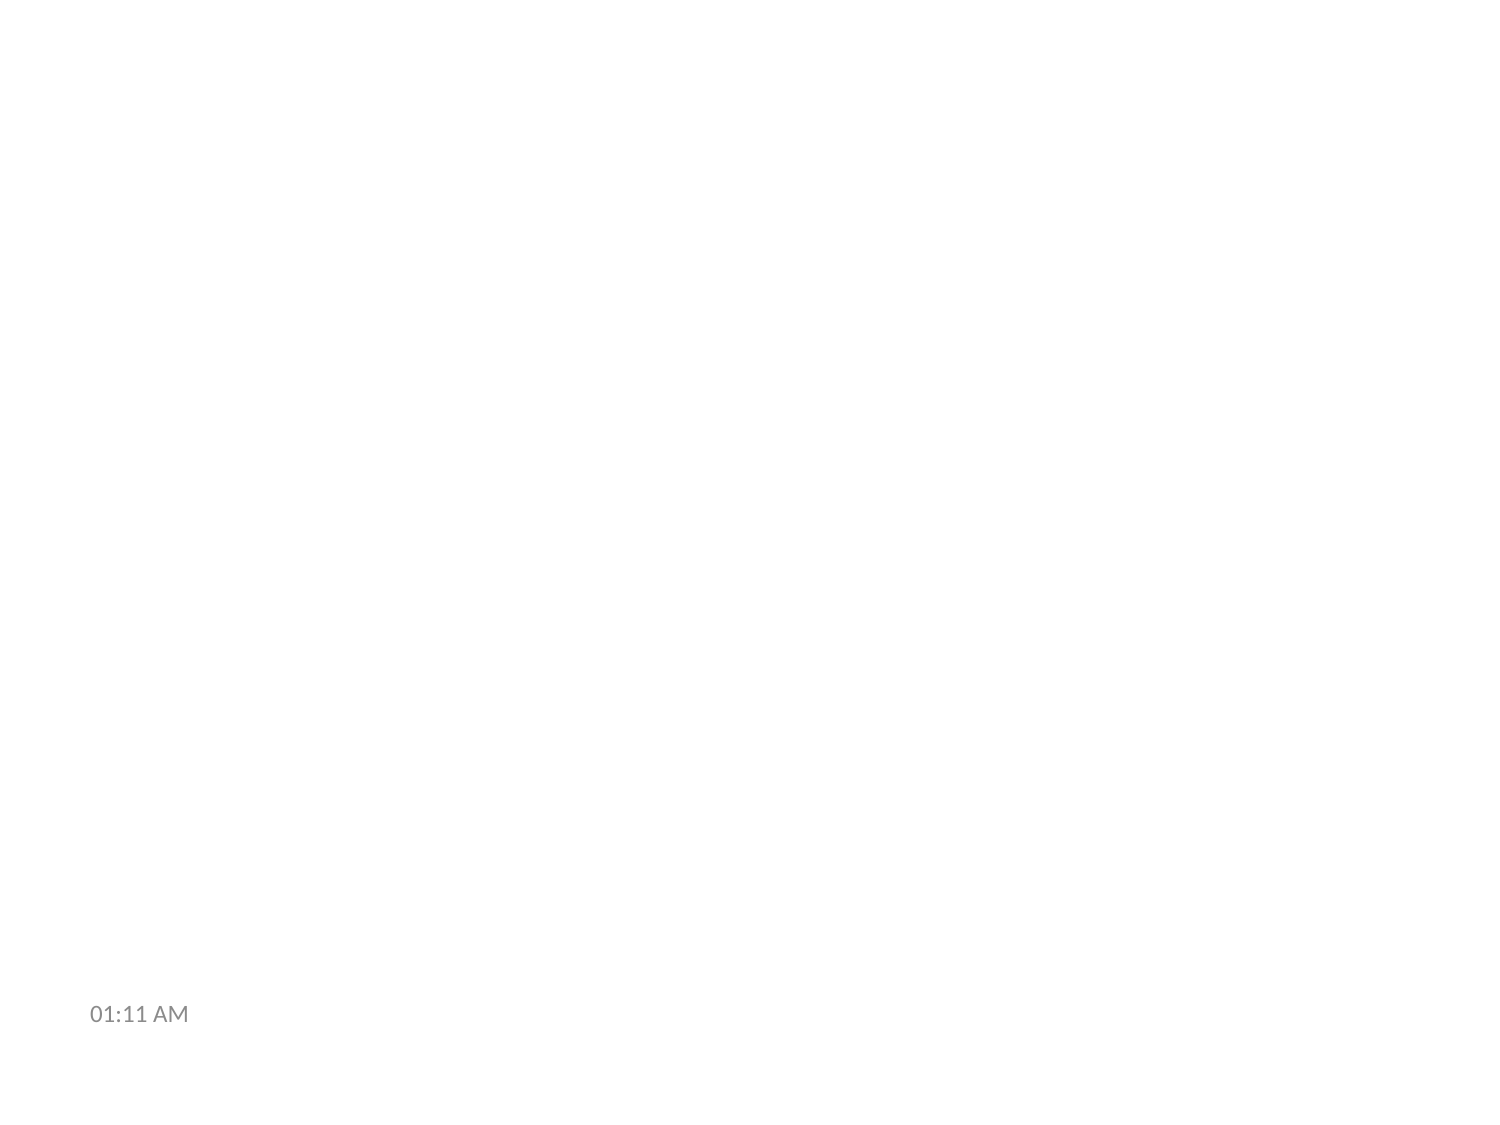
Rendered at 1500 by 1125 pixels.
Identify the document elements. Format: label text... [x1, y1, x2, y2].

text_box 3:35 PM [75, 982, 425, 1043]
